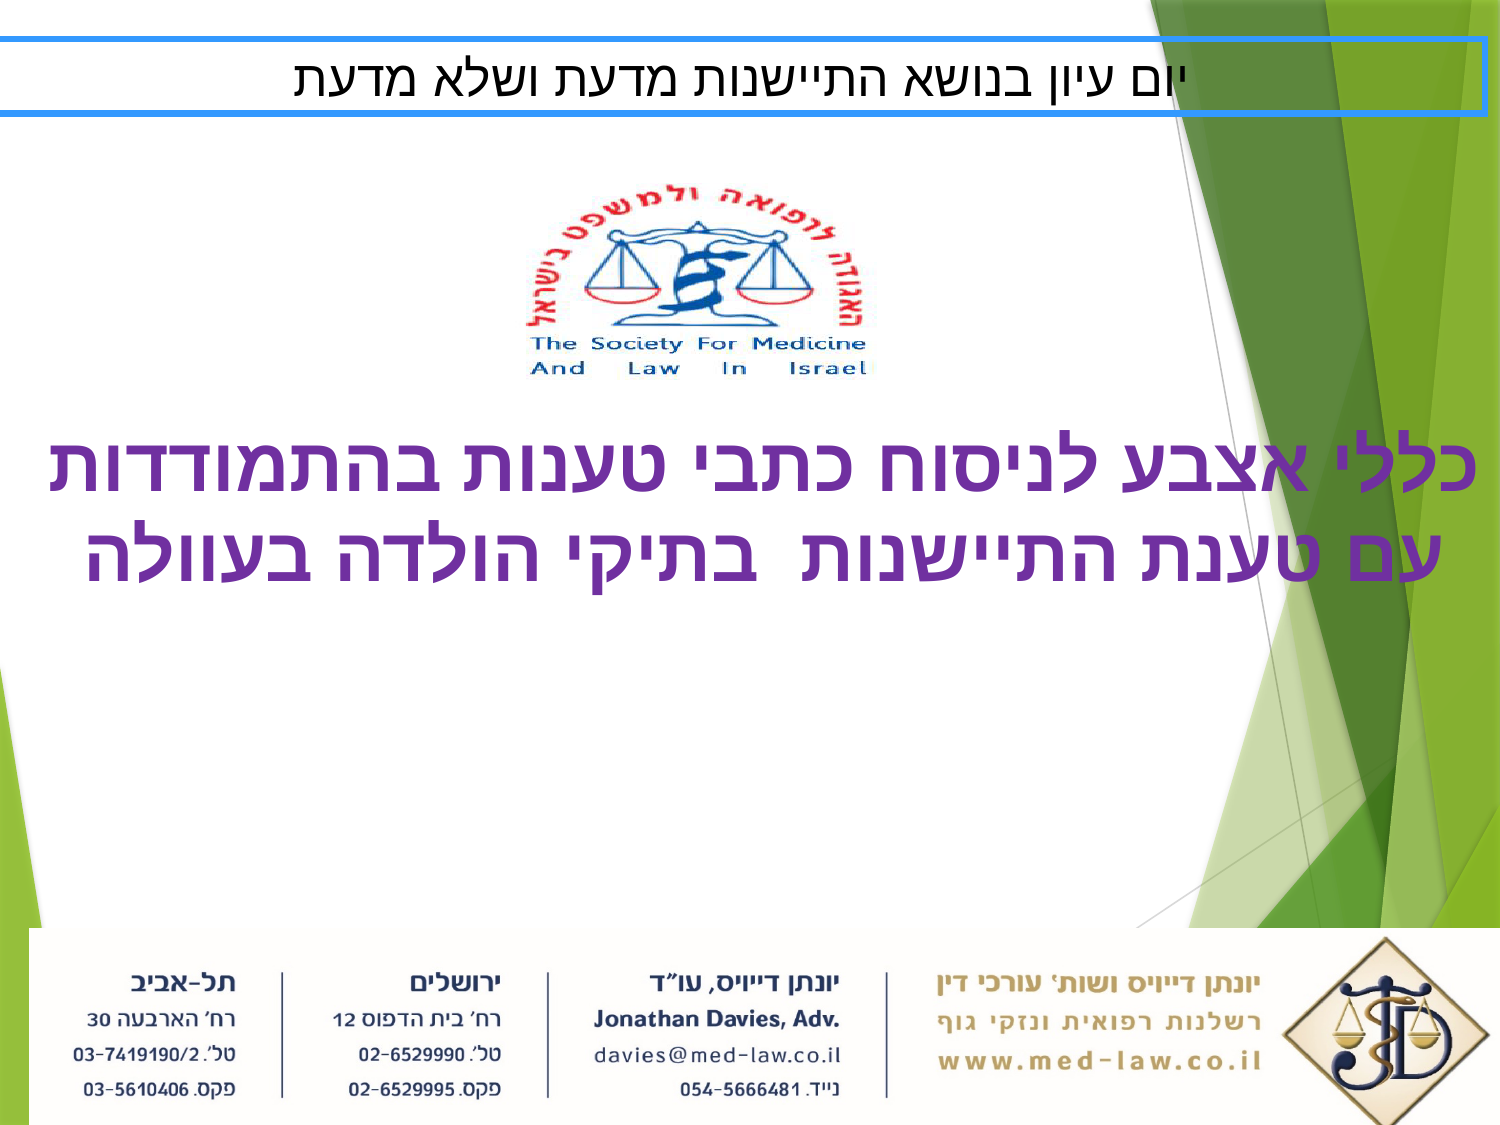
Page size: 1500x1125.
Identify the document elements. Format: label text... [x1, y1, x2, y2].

picture [482, 168, 915, 398]
picture [28, 928, 1500, 1125]
title כללי אצבע לניסוח כתבי טענות בהתמודדות עם טענת התיישנות בתיקי הולדה בעוולה [29, 408, 1500, 587]
text_box יונתן דייויס, עו"ד www.med-law.co.il [46, 645, 1322, 927]
text_box יום עיון בנושא התיישנות מדעת ושלא מדעת [0, 38, 1486, 114]
